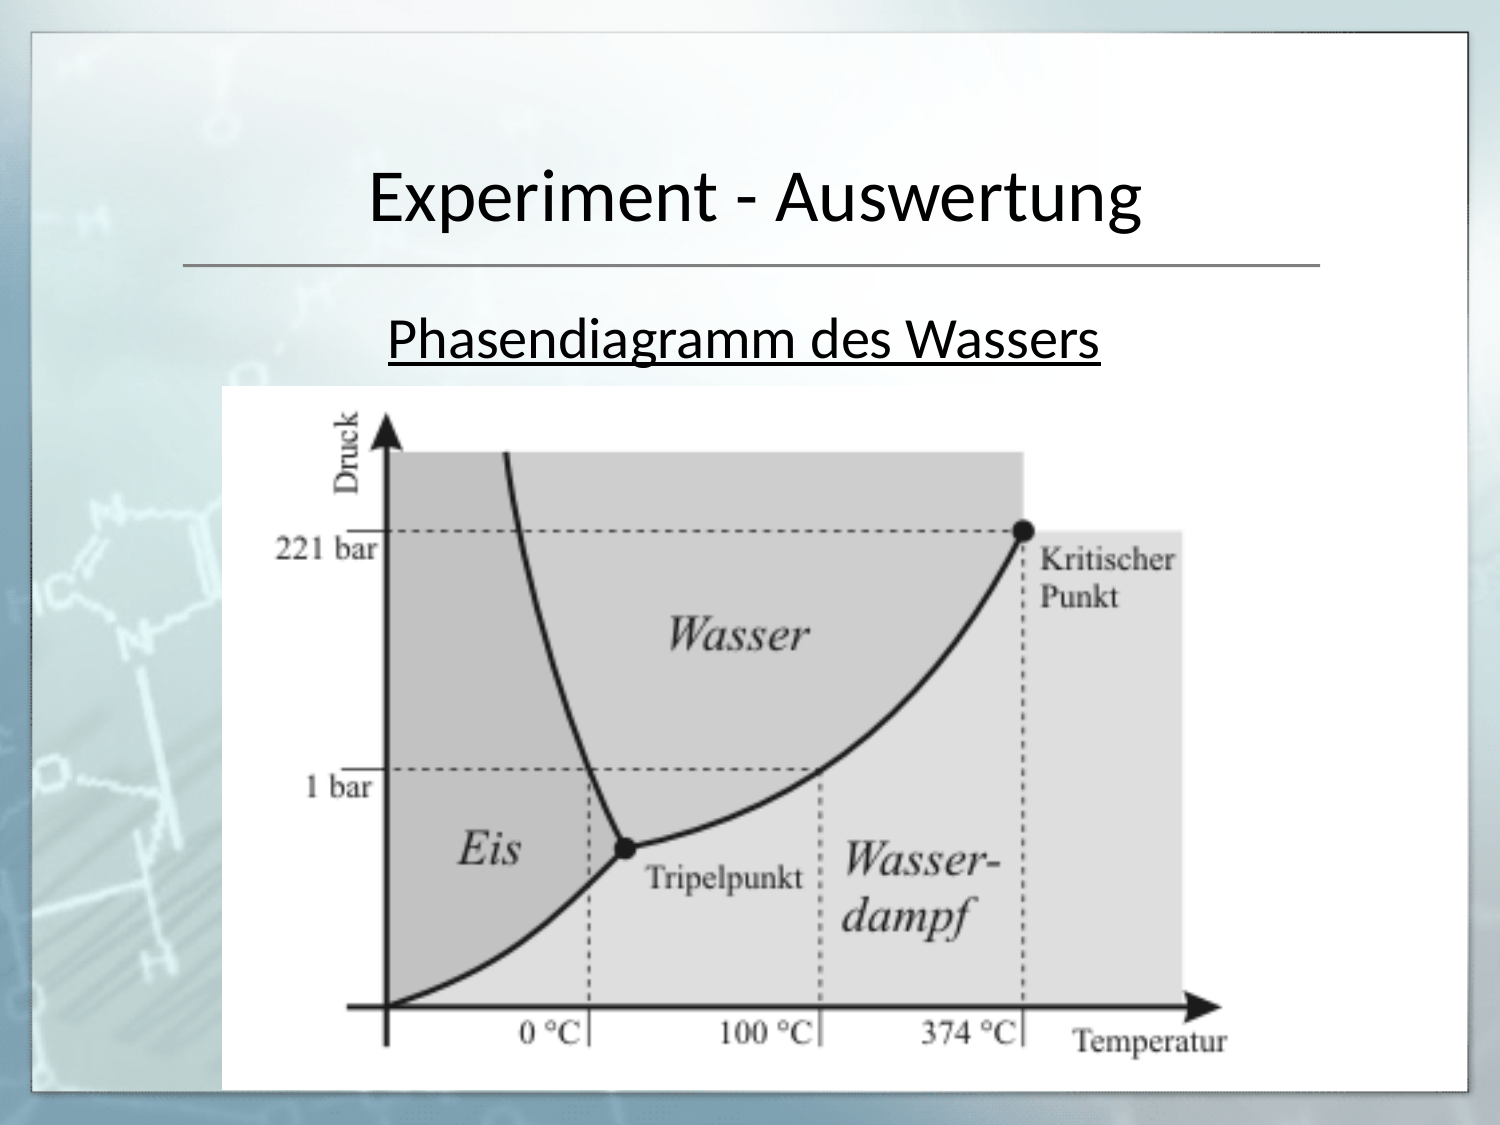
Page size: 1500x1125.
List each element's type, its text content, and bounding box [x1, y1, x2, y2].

title Experiment - Auswertung [70, 105, 1442, 279]
slide_number 21 [249, 1097, 463, 1101]
list Phasendiagramm des Wassers [81, 292, 1407, 1091]
picture [0, 0, 1500, 1125]
